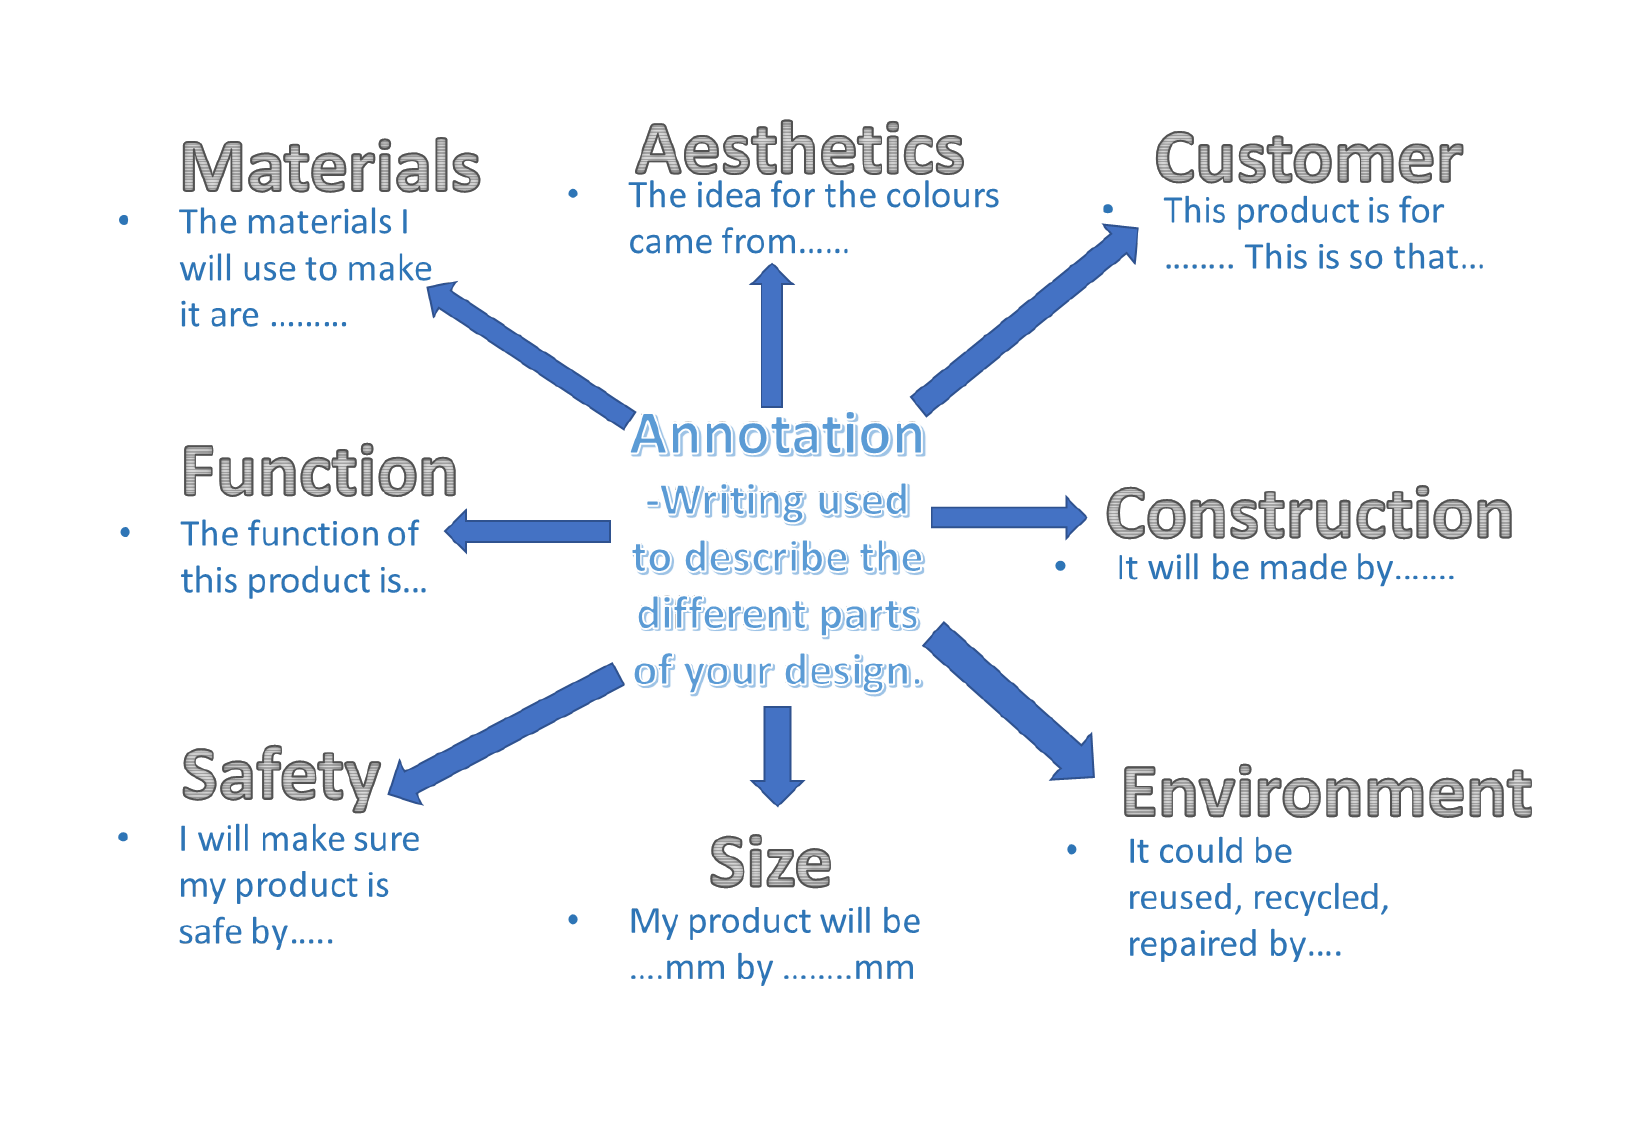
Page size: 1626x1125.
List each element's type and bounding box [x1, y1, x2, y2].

picture [93, 91, 1532, 1013]
